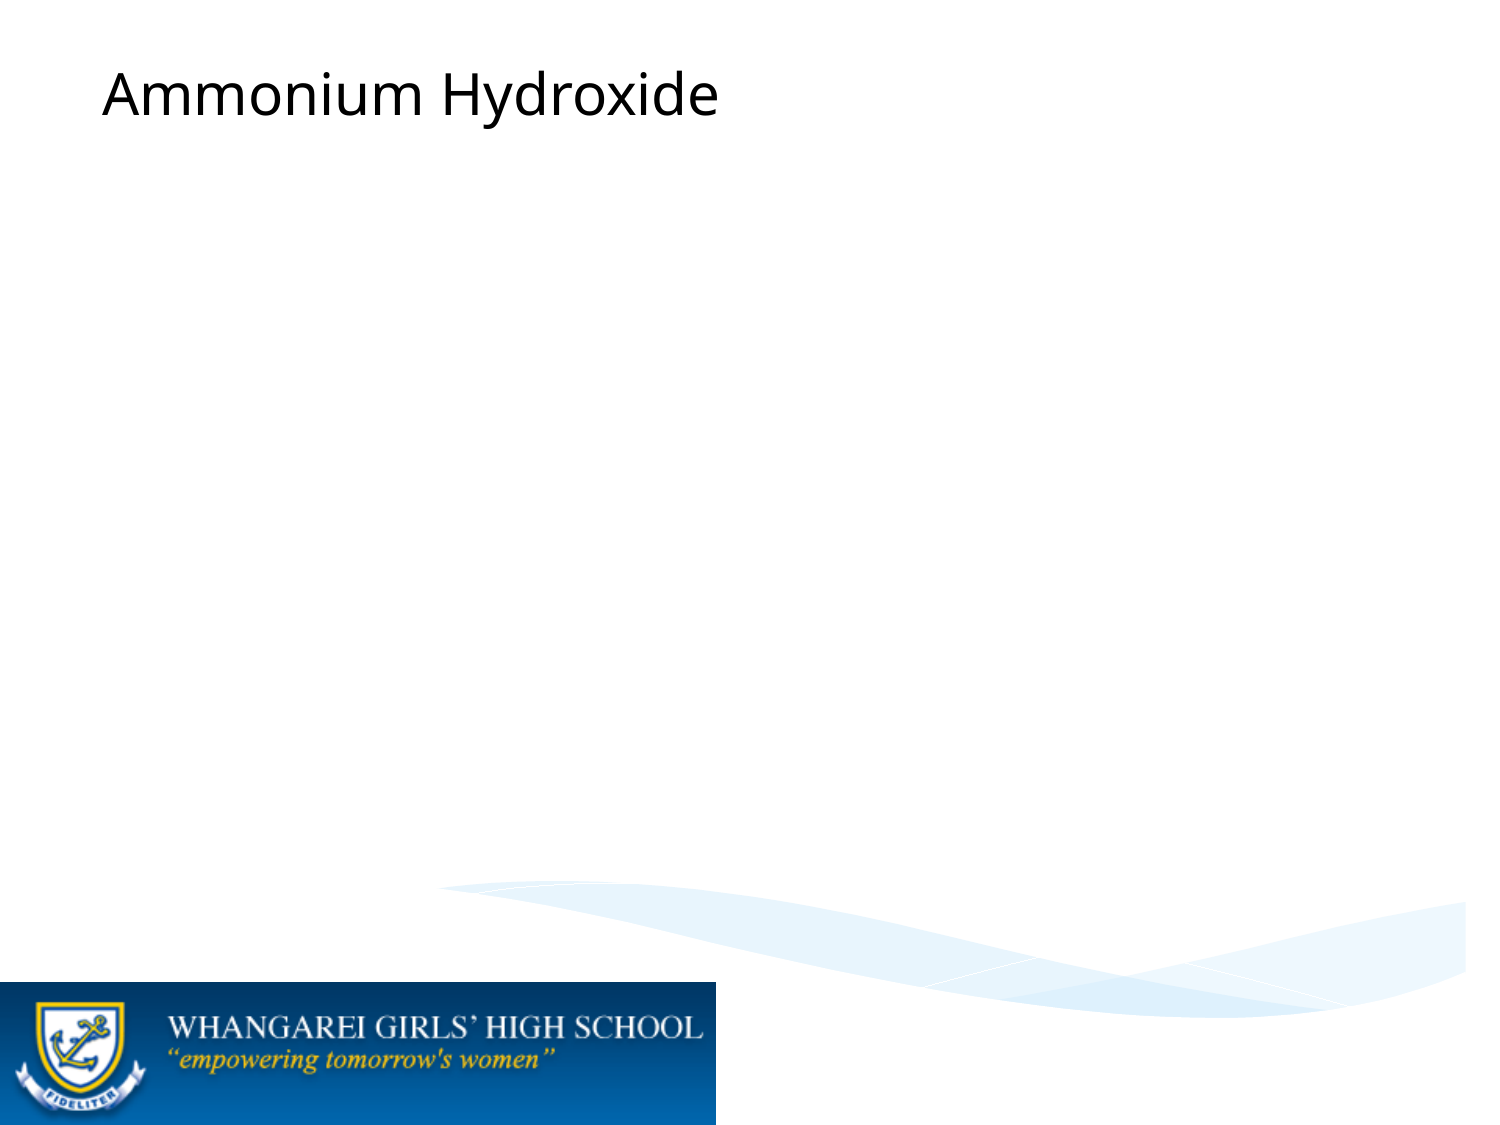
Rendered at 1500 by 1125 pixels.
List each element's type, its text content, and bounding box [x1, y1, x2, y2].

text_box Ammonium Hydroxide [87, 50, 738, 135]
picture [0, 982, 716, 1125]
